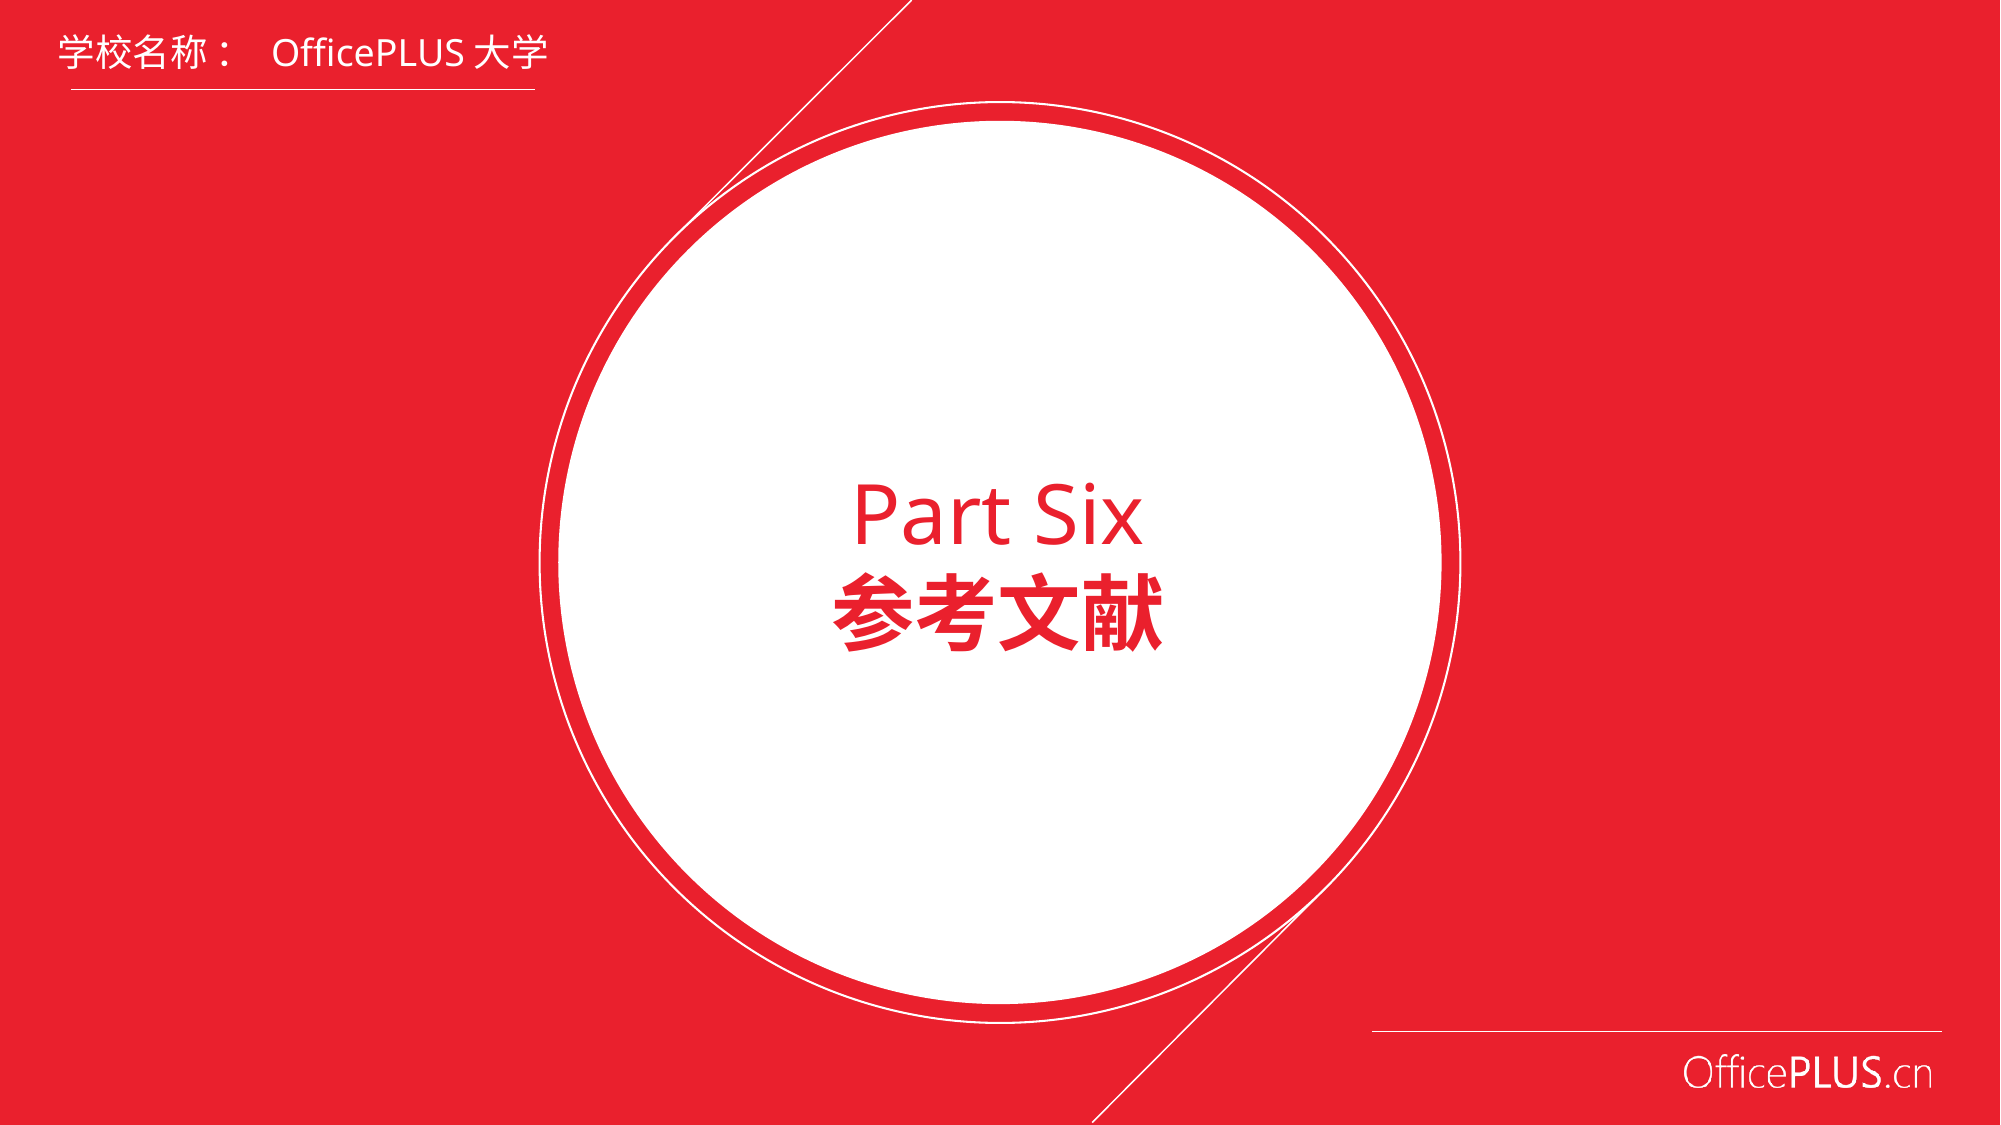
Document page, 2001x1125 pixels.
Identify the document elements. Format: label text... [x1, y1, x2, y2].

text_box 学校名称 ： OfficePLUS大学 [42, 21, 564, 82]
text_box Part Six 参考文献 [816, 453, 1180, 669]
picture [1684, 1054, 1931, 1088]
